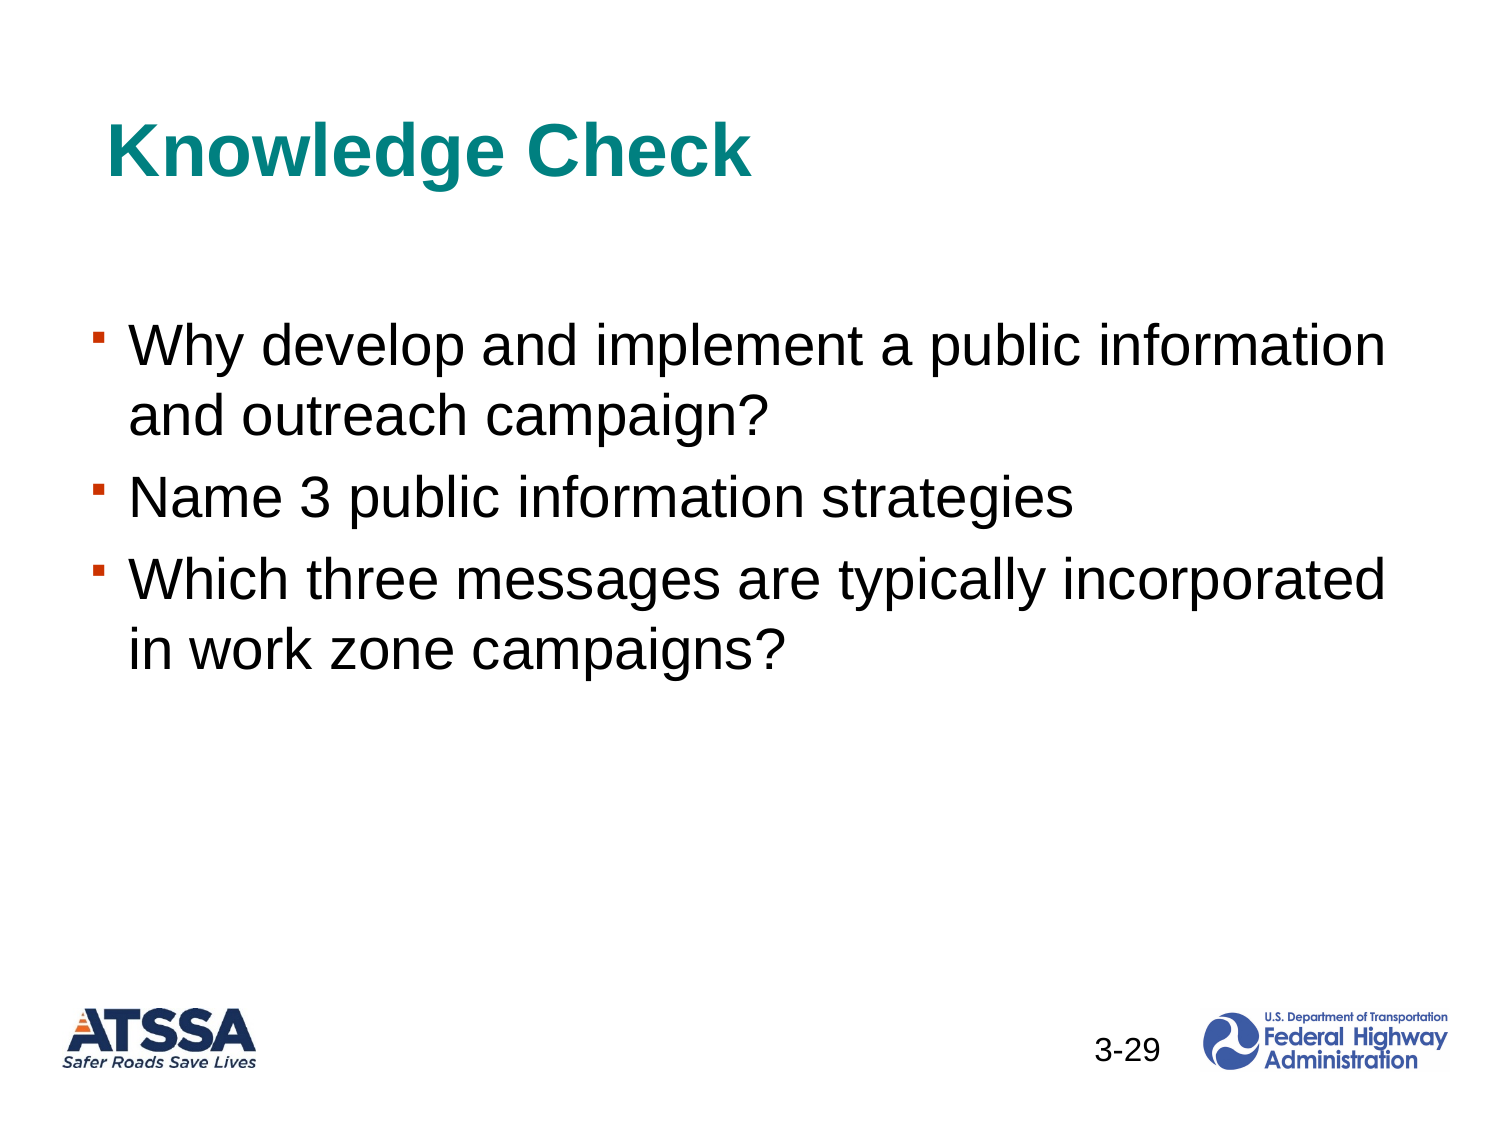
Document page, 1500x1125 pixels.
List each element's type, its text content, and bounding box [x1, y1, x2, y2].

picture [62, 1008, 256, 1068]
title Knowledge Check [91, 37, 1500, 255]
list Why develop and implement a public information and outreach campaign? Name 3 public information strategies Which three messages are typically incorporated in work zone campaigns? [74, 299, 1426, 1026]
picture [1200, 1008, 1450, 1072]
